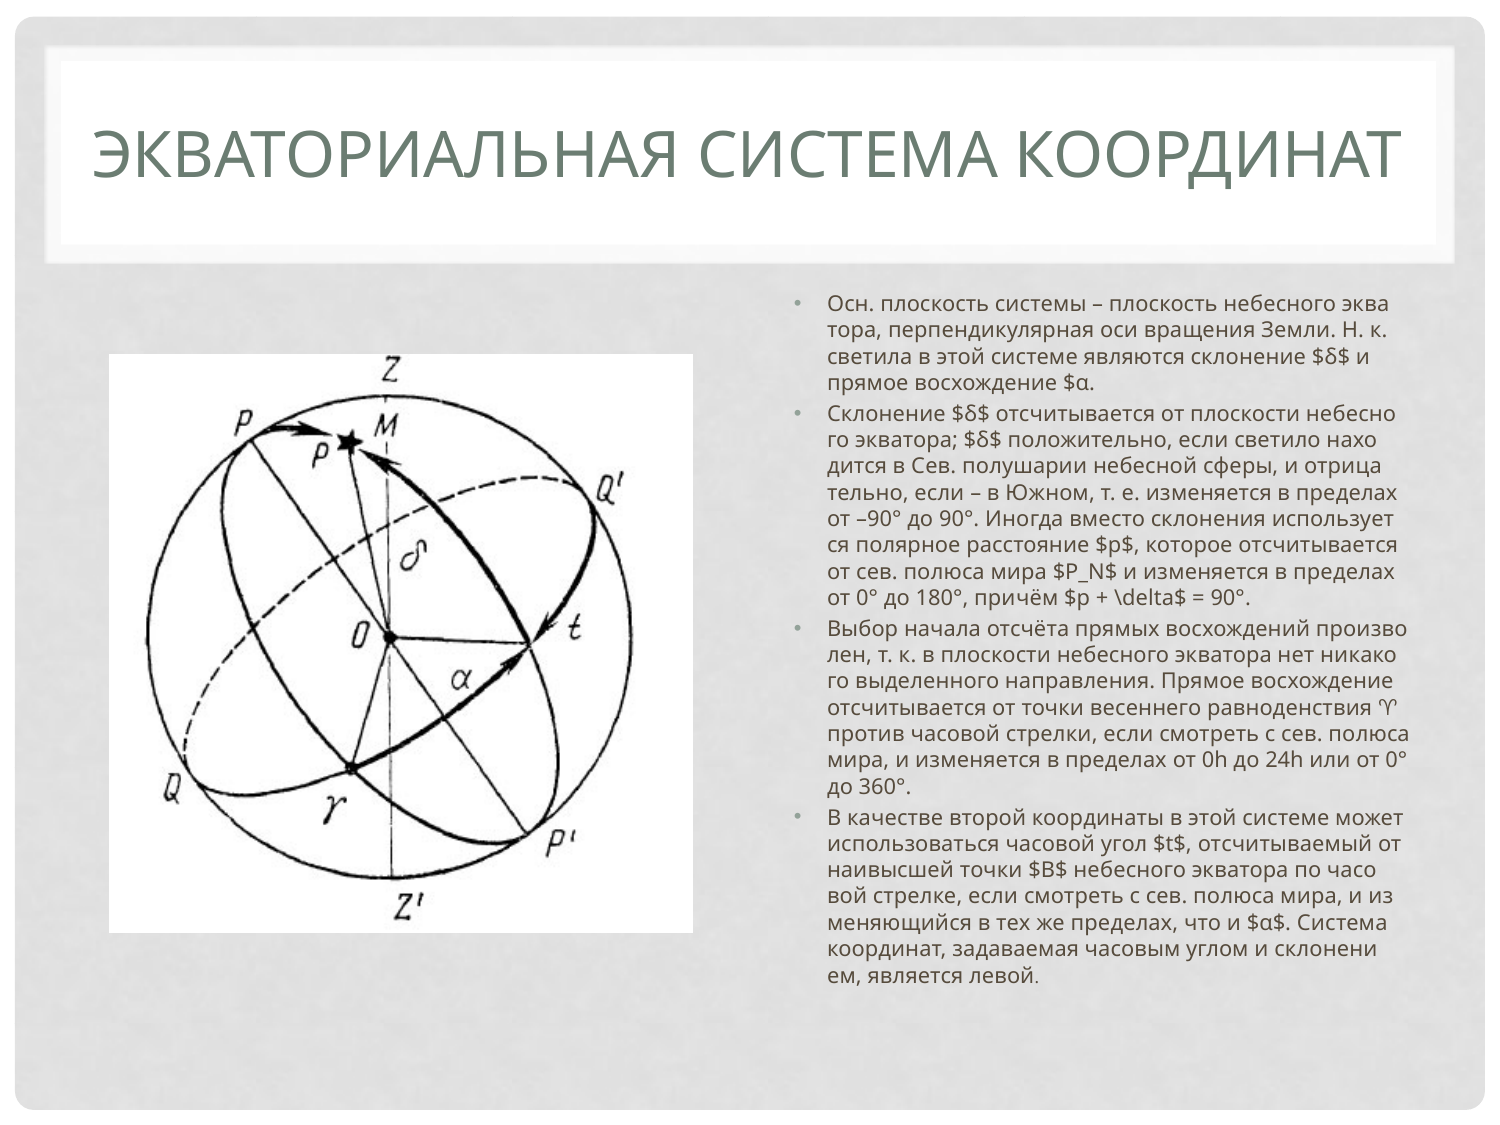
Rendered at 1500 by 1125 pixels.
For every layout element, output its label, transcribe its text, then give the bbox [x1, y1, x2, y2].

title Экваториальная система координат [69, 66, 1425, 238]
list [109, 354, 693, 933]
list Осн. плос­кость сис­те­мы – плос­кость не­бес­но­го эк­ва­то­ра, пер­пен­ди­ку­ляр­ная оси вра­ще­ния Зем­ли. Н. к. све­ти­ла в этой сис­те­ме яв­ля­ют­ся скло­не­ние $δ$ и пря­мое вос­хо­ж­де­ние $α. Скло­не­ние $δ$ от­счи­ты­ва­ет­ся от плос­ко­сти не­бес­но­го эк­ва­то­ра; $δ$ по­ло­жи­тель­но, ес­ли све­ти­ло на­хо­дит­ся в Сев. по­лу­ша­рии не­бес­ной сфе­ры, и от­ри­ца­тель­но, ес­ли – в Юж­ном, т. е. из­ме­ня­ет­ся в пре­де­лах от –90° до 90°. Ино­гда вме­сто скло­не­ния ис­поль­зу­ет­ся по­ляр­ное рас­стоя­ние $p$, ко­то­рое от­счи­ты­ва­ет­ся от сев. по­лю­са ми­ра $P_N$ и из­ме­ня­ет­ся в пре­де­лах от 0° до 180°, при­чём $p + \delta$ = 90°. Вы­бор на­ча­ла от­счё­та пря­мых вос­хо­ж­де­ний про­из­во­лен, т. к. в плос­ко­сти не­бес­ного эк­ва­то­ра нет ни­ка­ко­го вы­де­лен­но­го на­прав­ле­ния. Пря­мое вос­хо­ж­де­ние от­счи­ты­ва­ет­ся от точ­ки ве­сен­не­го рав­но­ден­ст­вия ♈ про­тив ча­со­вой стрел­ки, ес­ли смот­реть с сев. по­лю­са ми­ра, и из­ме­ня­ет­ся в пре­де­лах от 0h до 24h или от 0° до 360°. В ка­че­ст­ве вто­рой ко­ор­ди­на­ты в этой сис­те­ме мо­жет ис­поль­зо­вать­ся ча­со­вой угол $t$, от­счи­ты­вае­мый от наи­выс­шей точ­ки $B$ не­бес­но­го эк­ва­то­ра по ча­со­вой стрел­ке, ес­ли смот­реть с сев. по­лю­са ми­ра, и из­ме­няю­щий­ся в тех же пре­де­лах, что и $α$. Сис­те­ма ко­ор­ди­нат, за­да­вае­мая ча­со­вым уг­лом и скло­не­ни­ем, яв­ля­ет­ся ле­вой. [762, 281, 1425, 1005]
